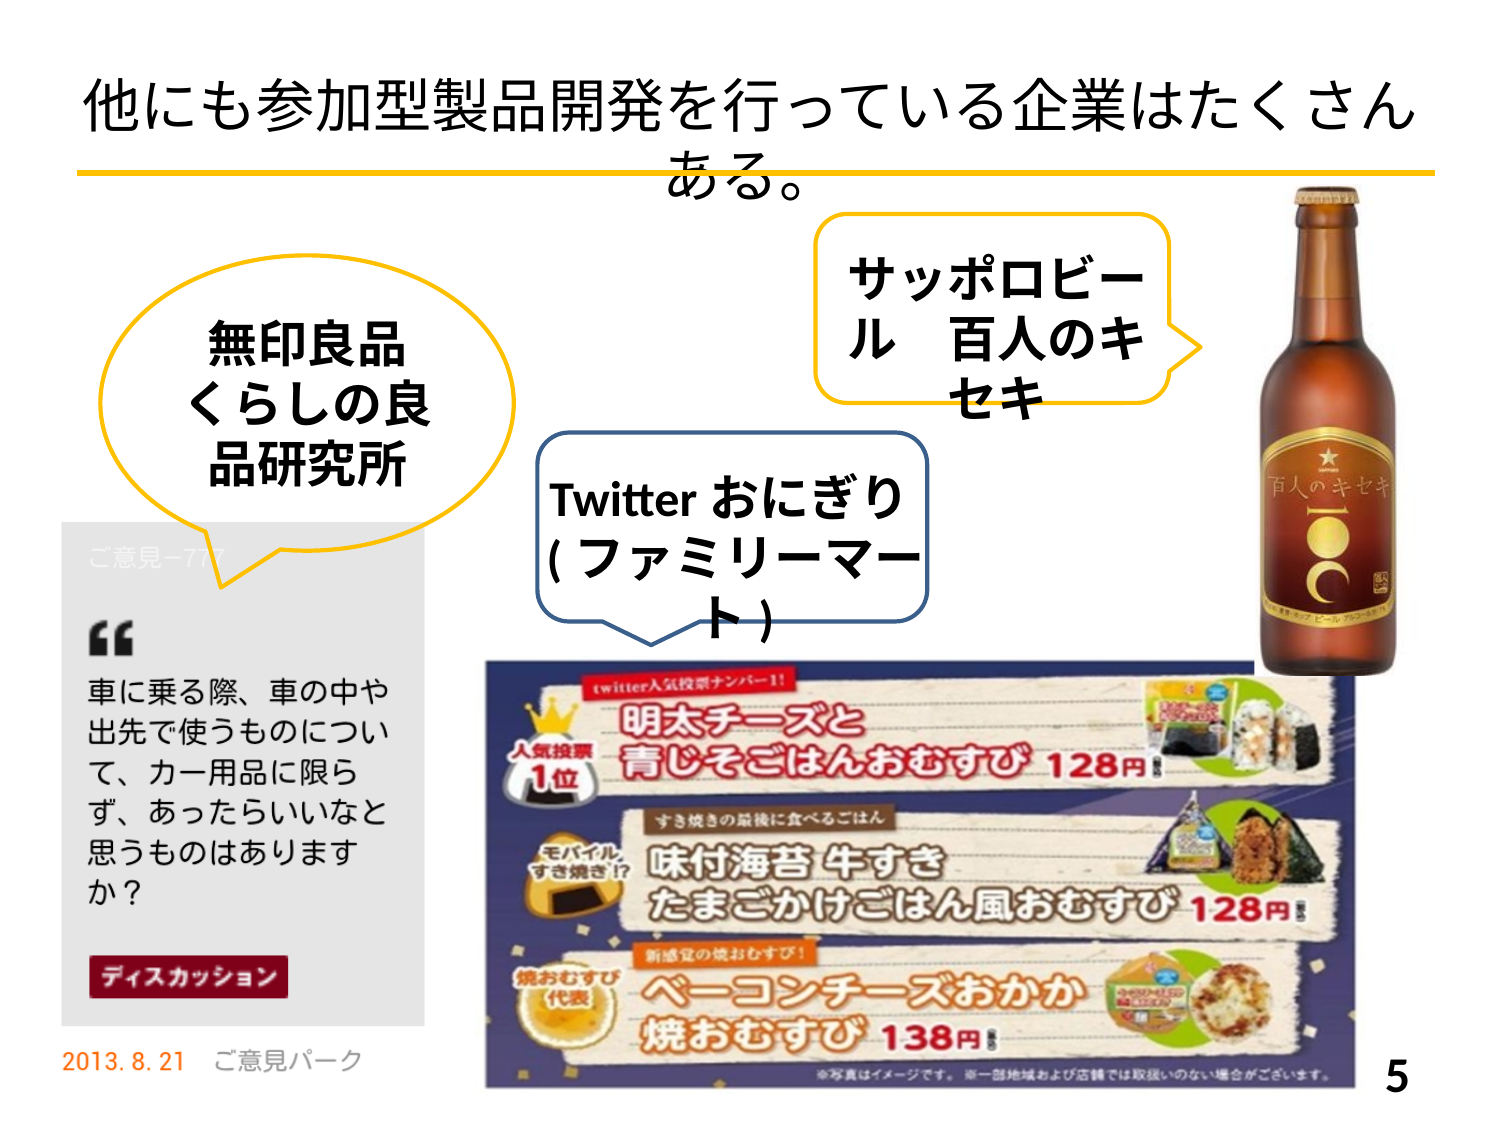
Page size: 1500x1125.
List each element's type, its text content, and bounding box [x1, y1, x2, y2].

picture [29, 503, 444, 1080]
text_box [535, 430, 929, 458]
text_box Twitterおにぎり(ファミリーマート) [531, 458, 939, 654]
text_box サッポロビール 百人のキセキ [815, 240, 1179, 436]
picture [1254, 184, 1500, 676]
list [475, 656, 1365, 1095]
text_box [813, 211, 1171, 382]
text_box [1179, 328, 1203, 367]
text_box 無印良品 くらしの良品研究所 [98, 253, 516, 514]
title 他にも参加型製品開発を行っている企業はたくさんある。 [41, 45, 1459, 233]
slide_number 5 [1362, 1042, 1425, 1103]
